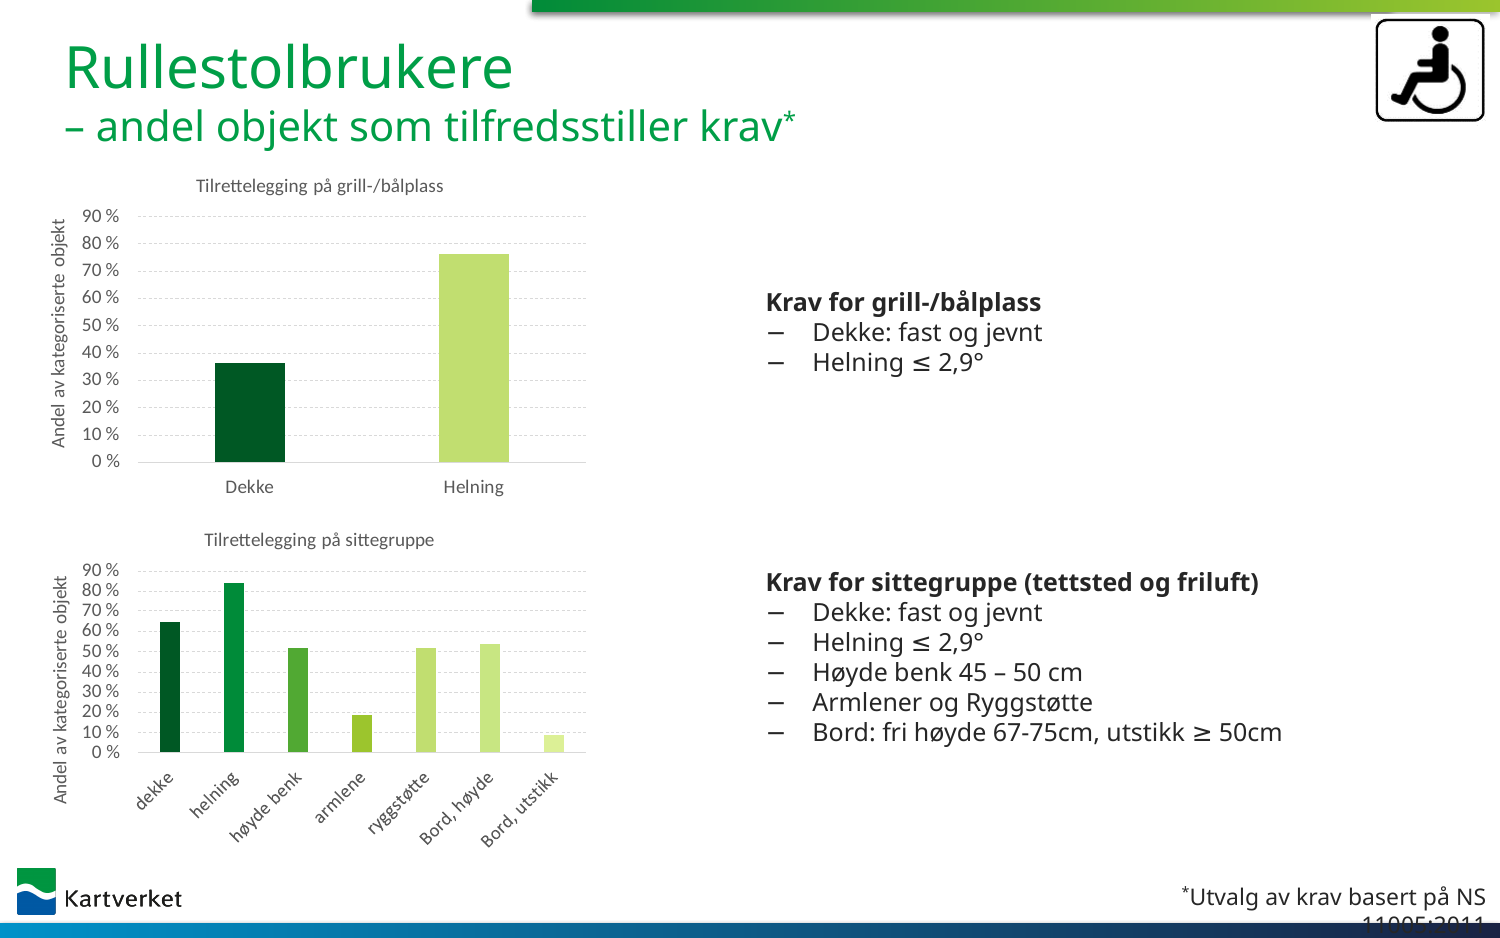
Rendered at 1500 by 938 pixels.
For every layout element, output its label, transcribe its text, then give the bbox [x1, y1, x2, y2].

picture [41, 166, 597, 505]
text_box Rullestolbrukere – andel objekt som tilfredsstiller krav* [49, 14, 1431, 158]
picture [1371, 13, 1491, 127]
text_box Krav for grill-/bålplass Dekke: fast og jevnt Helning ≤ 2,9° [750, 279, 1452, 384]
picture [41, 520, 597, 859]
text_box *Utvalg av krav basert på NS 11005:2011 [1068, 873, 1500, 938]
text_box Krav for sittegruppe (tettsted og friluft) Dekke: fast og jevnt Helning ≤ 2,9° Høyde benk 45 – 50 cm Armlener og Ryggstøtte Bord: fri høyde 67-75cm, utstikk ≥ 50cm [750, 559, 1500, 754]
